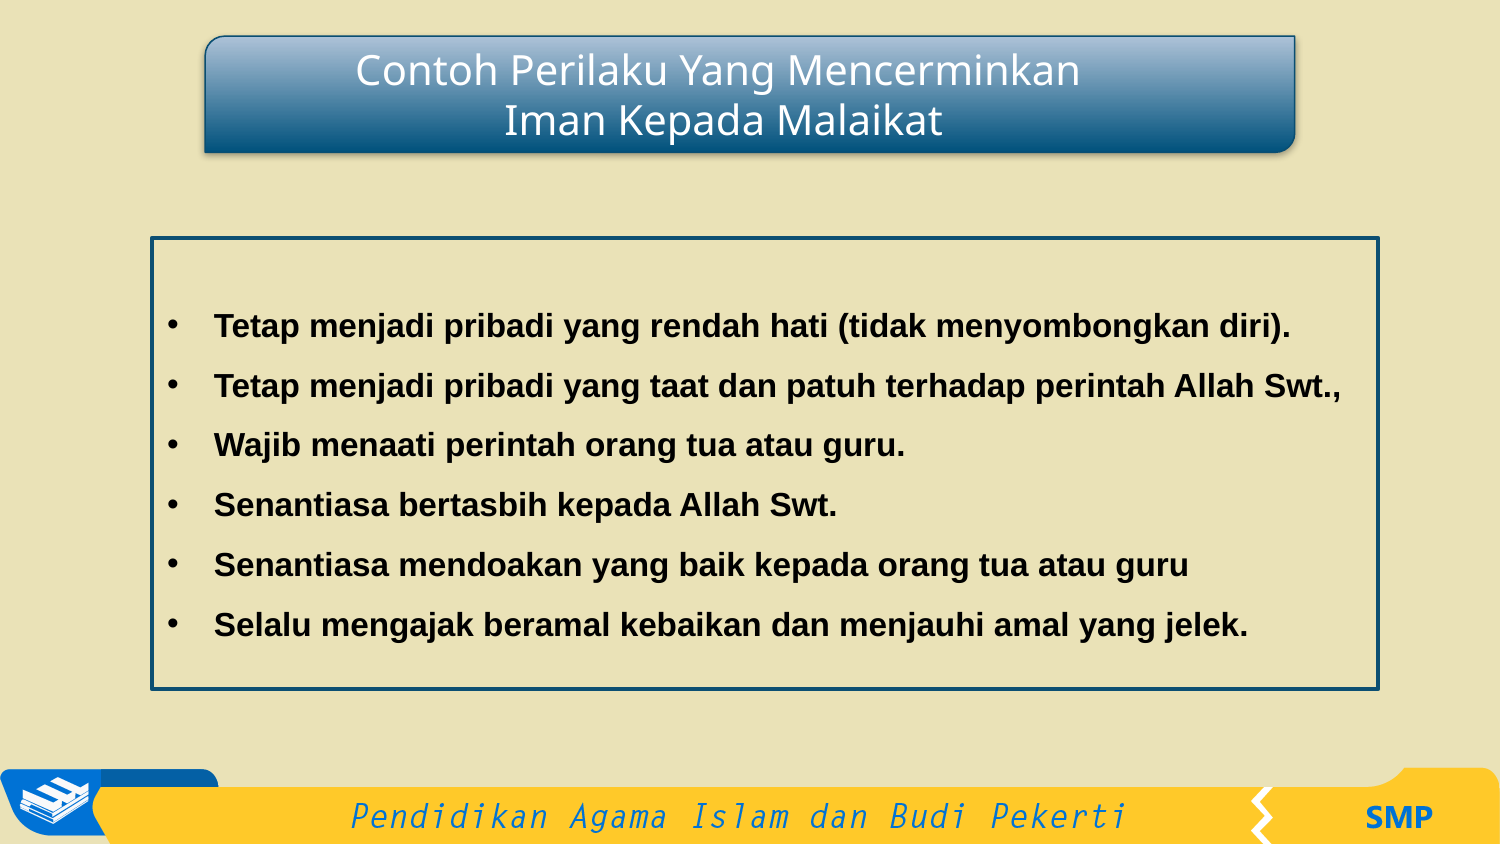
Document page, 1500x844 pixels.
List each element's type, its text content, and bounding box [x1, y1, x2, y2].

text_box Contoh Perilaku Yang Mencerminkan Iman Kepada Malaikat [95, 36, 1352, 151]
picture [0, 766, 1500, 844]
text_box Tetap menjadi pribadi yang rendah hati (tidak menyombongkan diri). Tetap menjadi pribadi yang taat dan patuh terhadap perintah Allah Swt., Wajib menaati perintah orang tua atau guru. Senantiasa bertasbih kepada Allah Swt. Senantiasa mendoakan yang baik kepada orang tua atau guru Selalu mengajak beramal kebaikan dan menjauhi amal yang jelek. [152, 238, 1378, 689]
